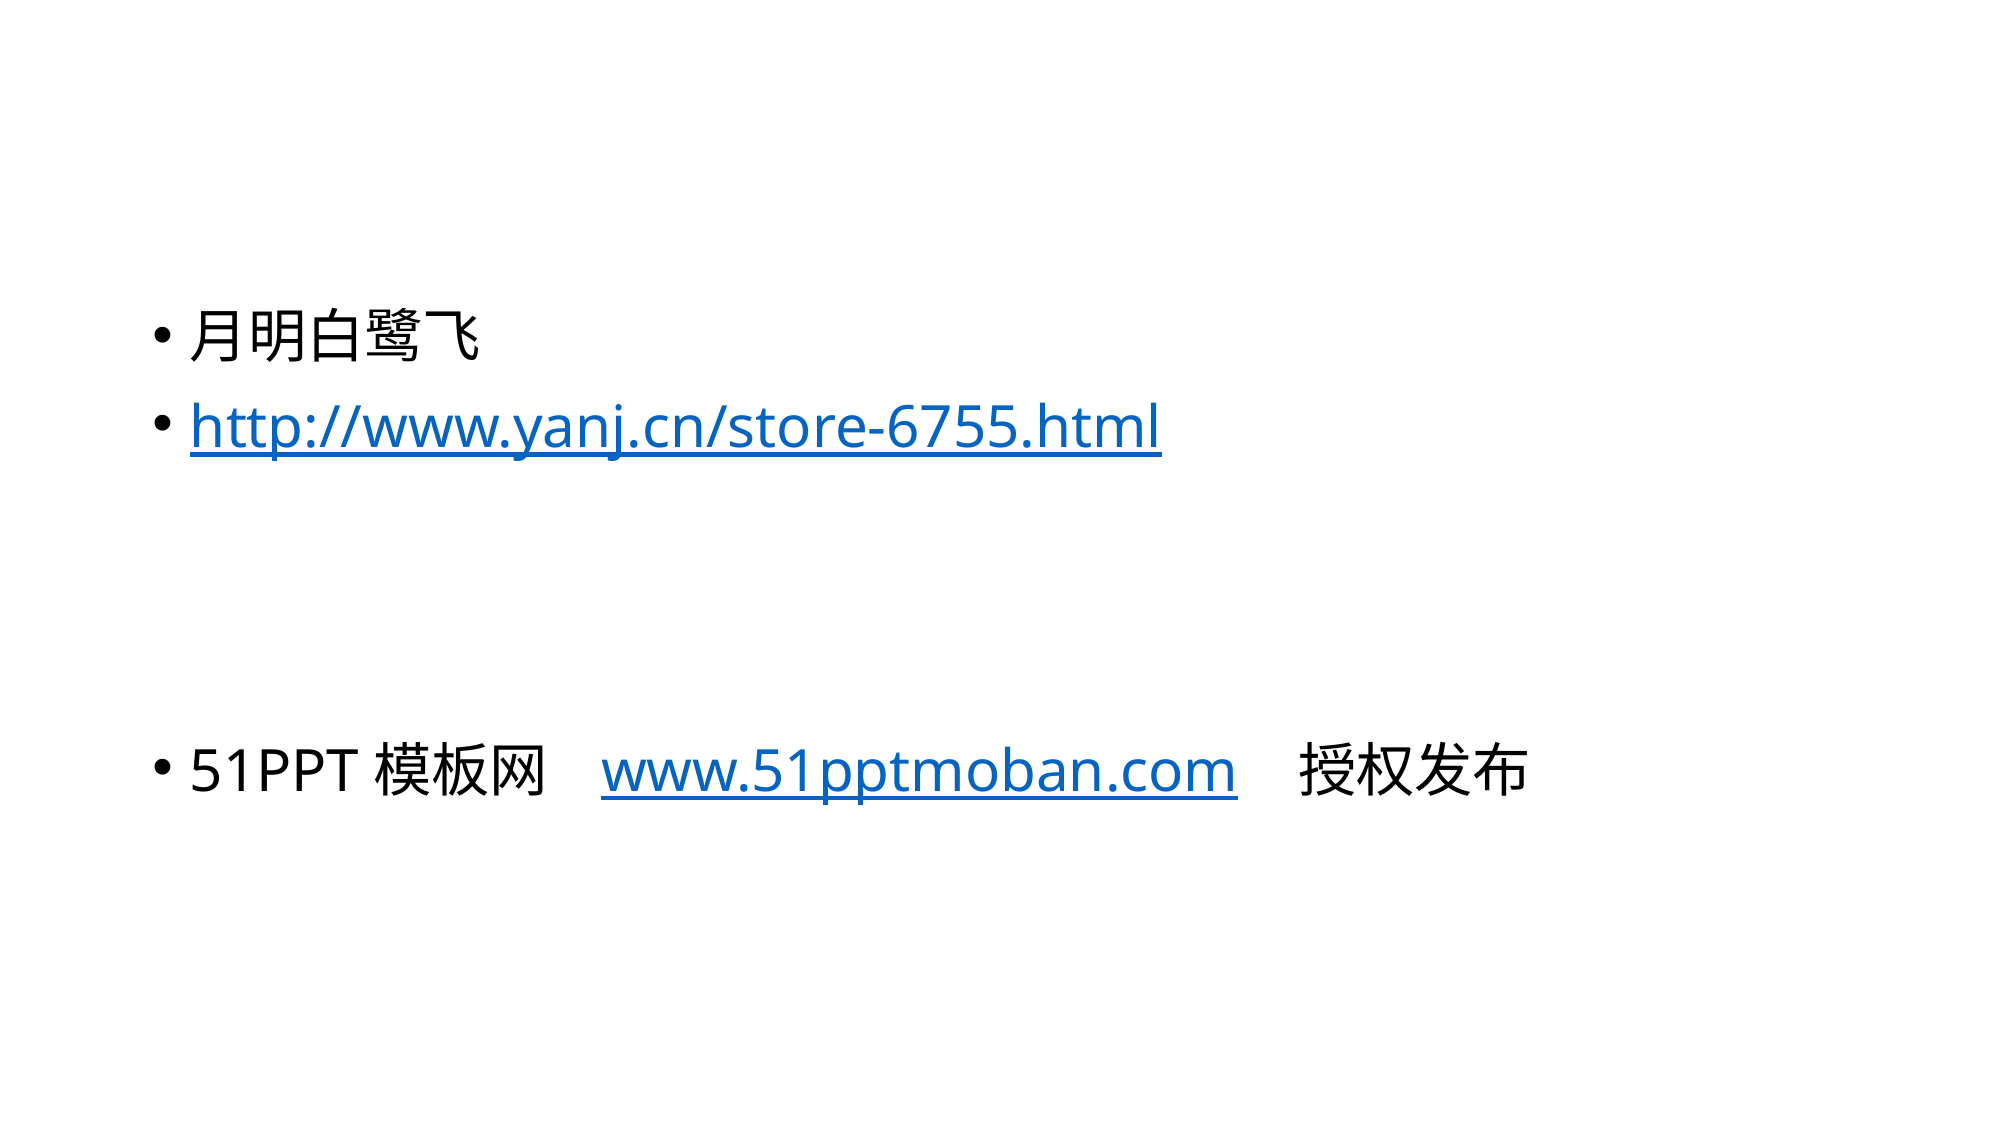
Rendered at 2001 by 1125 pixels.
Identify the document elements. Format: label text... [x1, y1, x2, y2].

list 月明白鹭飞 http://www.yanj.cn/store-6755.html 51PPT模板网 www.51pptmoban.com 授权发布 [137, 299, 1863, 1014]
